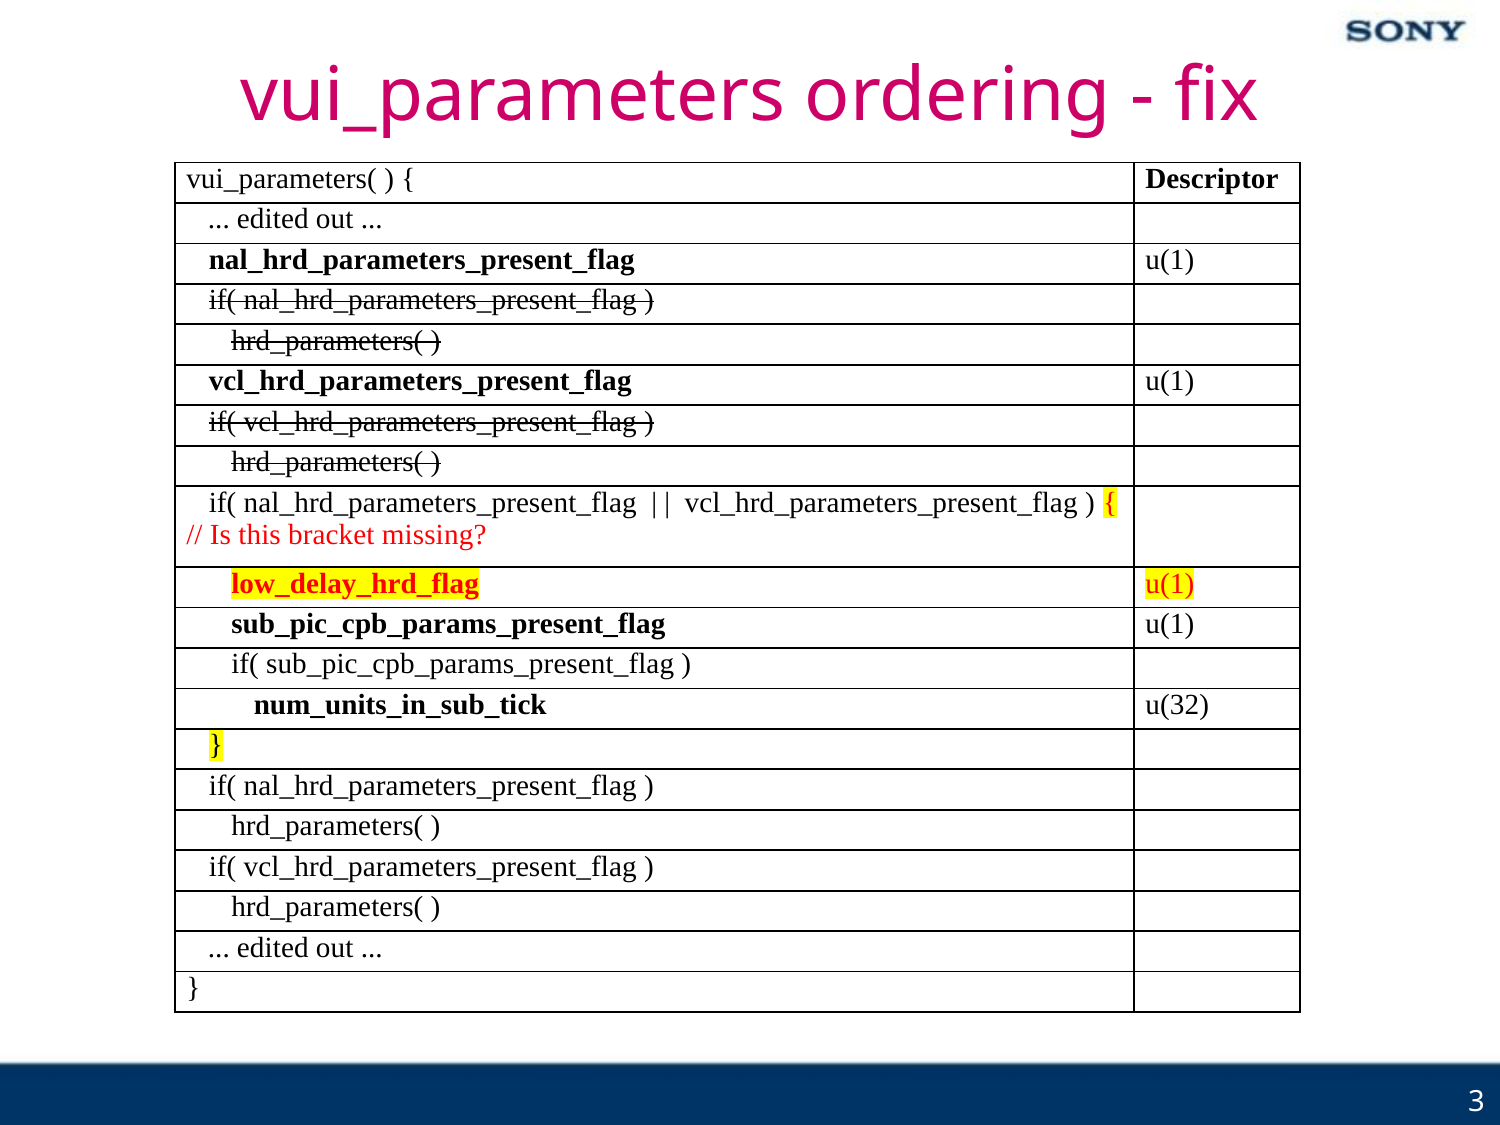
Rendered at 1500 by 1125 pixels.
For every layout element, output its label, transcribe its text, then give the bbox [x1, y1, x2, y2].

table_cell [1135, 892, 1299, 930]
picture [0, 0, 1500, 1125]
table_cell [1135, 972, 1299, 1011]
table_cell if( vcl_hrd_parameters_present_flag ) [176, 406, 1133, 445]
table_cell } [176, 972, 1133, 1011]
table_cell nal_hrd_parameters_present_flag [176, 244, 1133, 283]
table_cell hrd_parameters( ) [176, 892, 1133, 930]
table_cell if( nal_hrd_parameters_present_flag ) [176, 285, 1133, 323]
table_cell vcl_hrd_parameters_present_flag [176, 366, 1133, 404]
table_cell [1135, 285, 1299, 323]
table_cell } [176, 730, 1133, 768]
table_cell [1135, 204, 1299, 243]
slide_number 3 [1224, 1074, 1500, 1125]
table_cell if( sub_pic_cpb_params_present_flag ) [176, 649, 1133, 688]
table_cell [1135, 730, 1299, 768]
table_cell u(1) [1135, 608, 1299, 647]
table_cell [1135, 811, 1299, 849]
table_cell [1135, 406, 1299, 445]
table_cell [1135, 851, 1299, 890]
table_cell if( nal_hrd_parameters_present_flag ) [176, 770, 1133, 809]
table_cell u(32) [1135, 689, 1299, 728]
title vui_parameters ordering - fix [49, 37, 1451, 144]
table_cell ... edited out ... [176, 932, 1133, 971]
table_cell sub_pic_cpb_params_present_flag [176, 608, 1133, 647]
table_cell u(1) [1135, 244, 1299, 283]
table_cell hrd_parameters( ) [176, 811, 1133, 849]
table_cell [1135, 770, 1299, 809]
table_cell low_delay_hrd_flag [176, 568, 1133, 607]
table_cell [1135, 487, 1299, 566]
table_cell hrd_parameters( ) [176, 447, 1133, 485]
table_cell u(1) [1135, 568, 1299, 607]
table_header Descriptor [1135, 163, 1299, 202]
table_cell [1135, 649, 1299, 688]
table_cell ... edited out ... [176, 204, 1133, 243]
table_cell [1135, 325, 1299, 364]
table_cell num_units_in_sub_tick [176, 689, 1133, 728]
table_cell if( vcl_hrd_parameters_present_flag ) [176, 851, 1133, 890]
table_header vui_parameters( ) { [176, 163, 1133, 202]
table_cell [1135, 932, 1299, 971]
table_cell [1135, 447, 1299, 485]
table_cell u(1) [1135, 366, 1299, 404]
table_cell if( nal_hrd_parameters_present_flag | | vcl_hrd_parameters_present_flag ) { // Is this bracket missing? [176, 487, 1133, 566]
table_cell hrd_parameters( ) [176, 325, 1133, 364]
